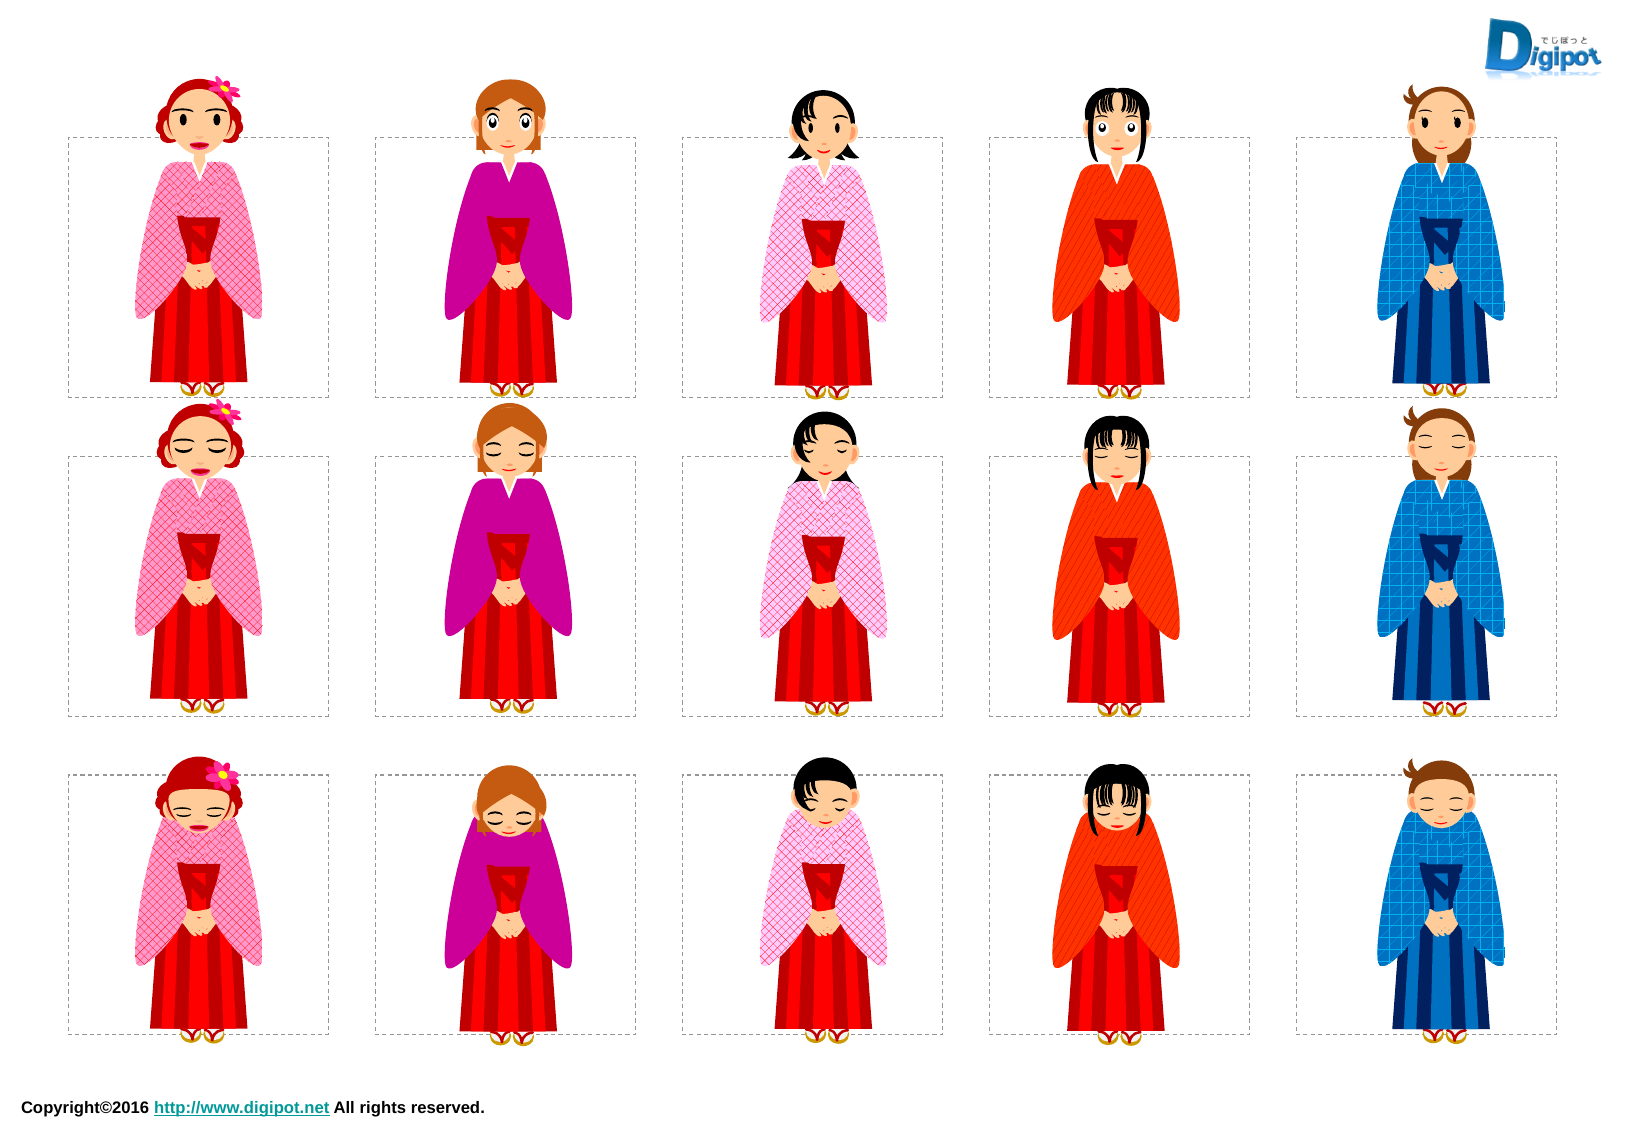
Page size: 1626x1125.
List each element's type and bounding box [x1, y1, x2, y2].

text_box [1057, 763, 1175, 1046]
text_box [1057, 415, 1175, 718]
text_box [1382, 405, 1500, 718]
text_box [1382, 757, 1500, 1045]
text_box [1382, 84, 1500, 398]
text_box [765, 756, 882, 1044]
text_box [140, 78, 258, 398]
text_box [449, 406, 567, 714]
text_box [140, 403, 258, 714]
text_box [765, 411, 882, 717]
text_box [449, 80, 567, 398]
picture [1485, 18, 1602, 82]
text_box [449, 764, 567, 1047]
text_box [765, 89, 882, 401]
text_box [1057, 87, 1175, 400]
text_box [140, 756, 258, 1044]
